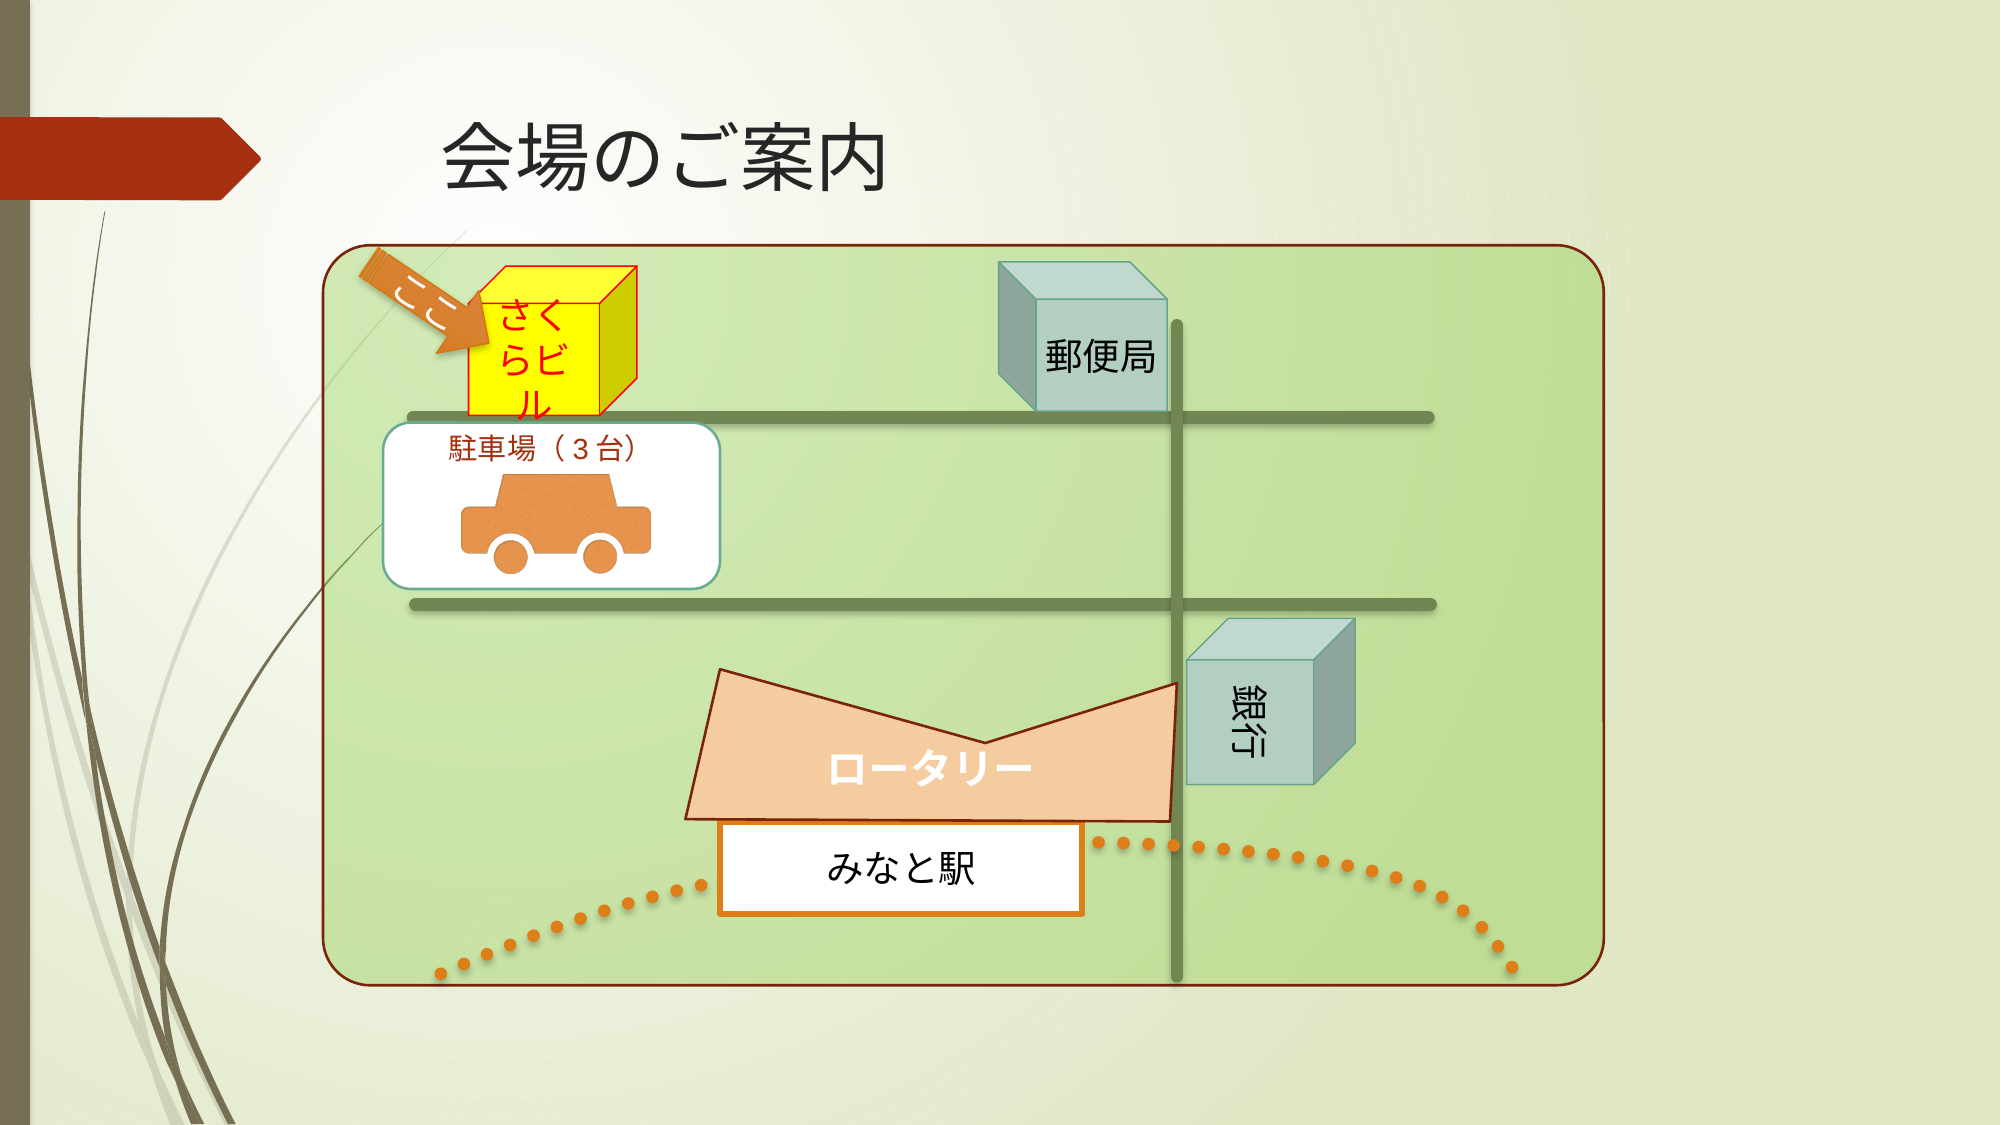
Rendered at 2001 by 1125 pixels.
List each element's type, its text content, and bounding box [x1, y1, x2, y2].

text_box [322, 244, 1605, 986]
title 会場のご案内 [425, 102, 1888, 313]
picture [461, 474, 651, 575]
